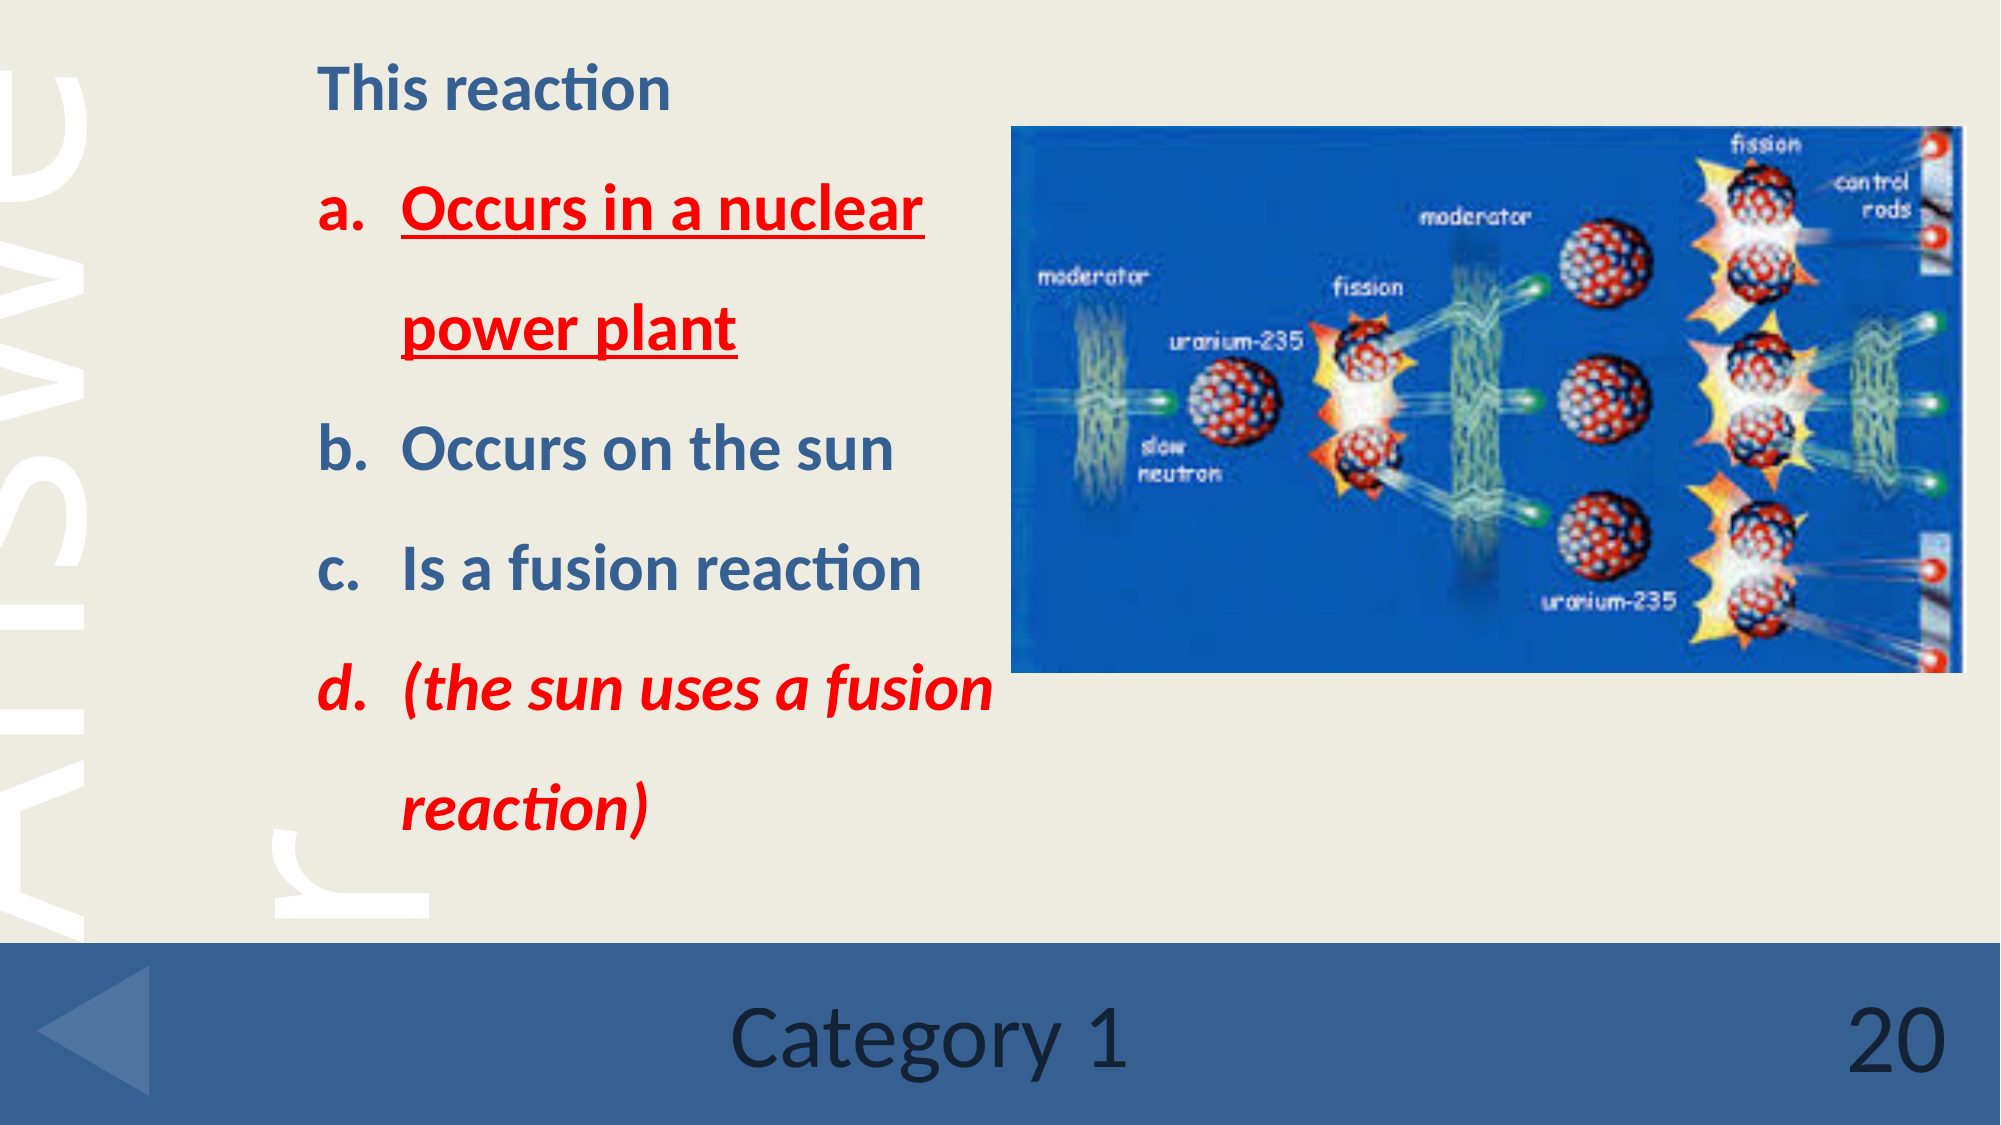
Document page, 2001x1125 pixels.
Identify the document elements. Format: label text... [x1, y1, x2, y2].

title Category 1 [30, 937, 1831, 1125]
list This reaction Occurs in a nuclear power plant Occurs on the sun Is a fusion reaction (the sun uses a fusion reaction) [302, 134, 1058, 874]
picture [1011, 126, 1967, 674]
list 20 [1831, 967, 1963, 1097]
